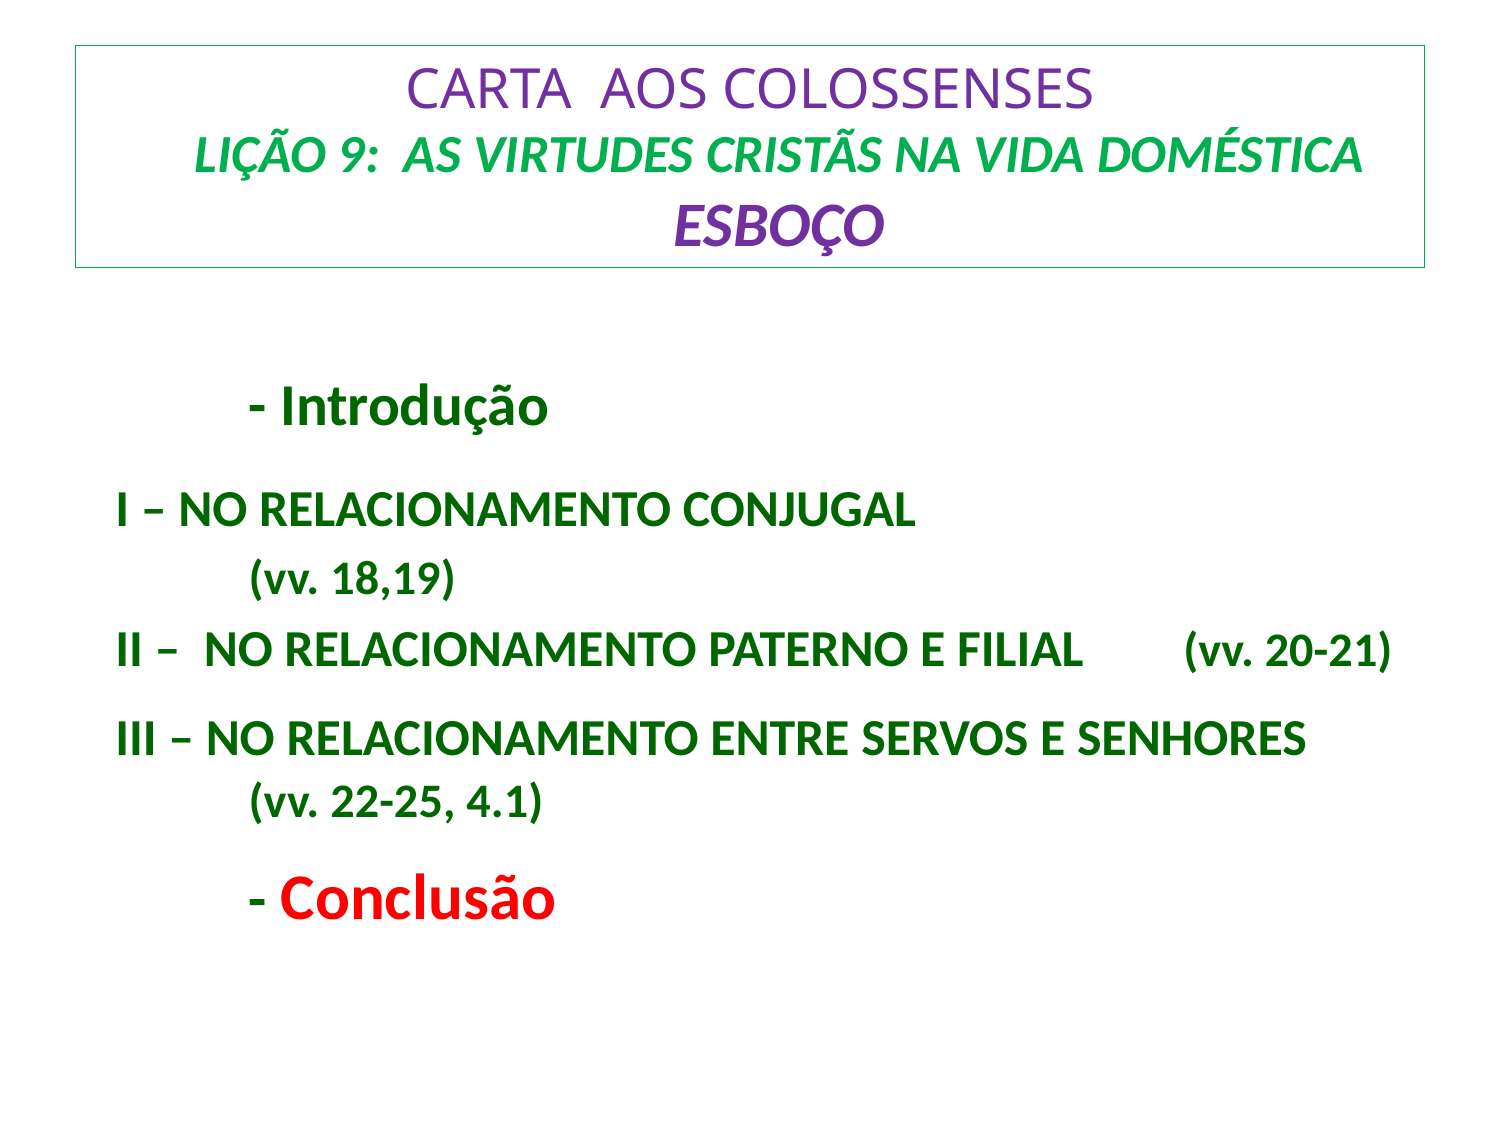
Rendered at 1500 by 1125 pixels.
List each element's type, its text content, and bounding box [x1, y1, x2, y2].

title CARTA AOS COLOSSENSES LIÇÃO 9: AS VIRTUDES CRISTÃS NA VIDA DOMÉSTICA ESBOÇO [75, 45, 1425, 268]
list - Introdução I – NO RELACIONAMENTO CONJUGAL (vv. 18,19) II – NO RELACIONAMENTO PATERNO E FILIAL (vv. 20-21) III – NO RELACIONAMENTO ENTRE SERVOS E SENHORES (vv. 22-25, 4.1) - Conclusão [100, 314, 1424, 975]
